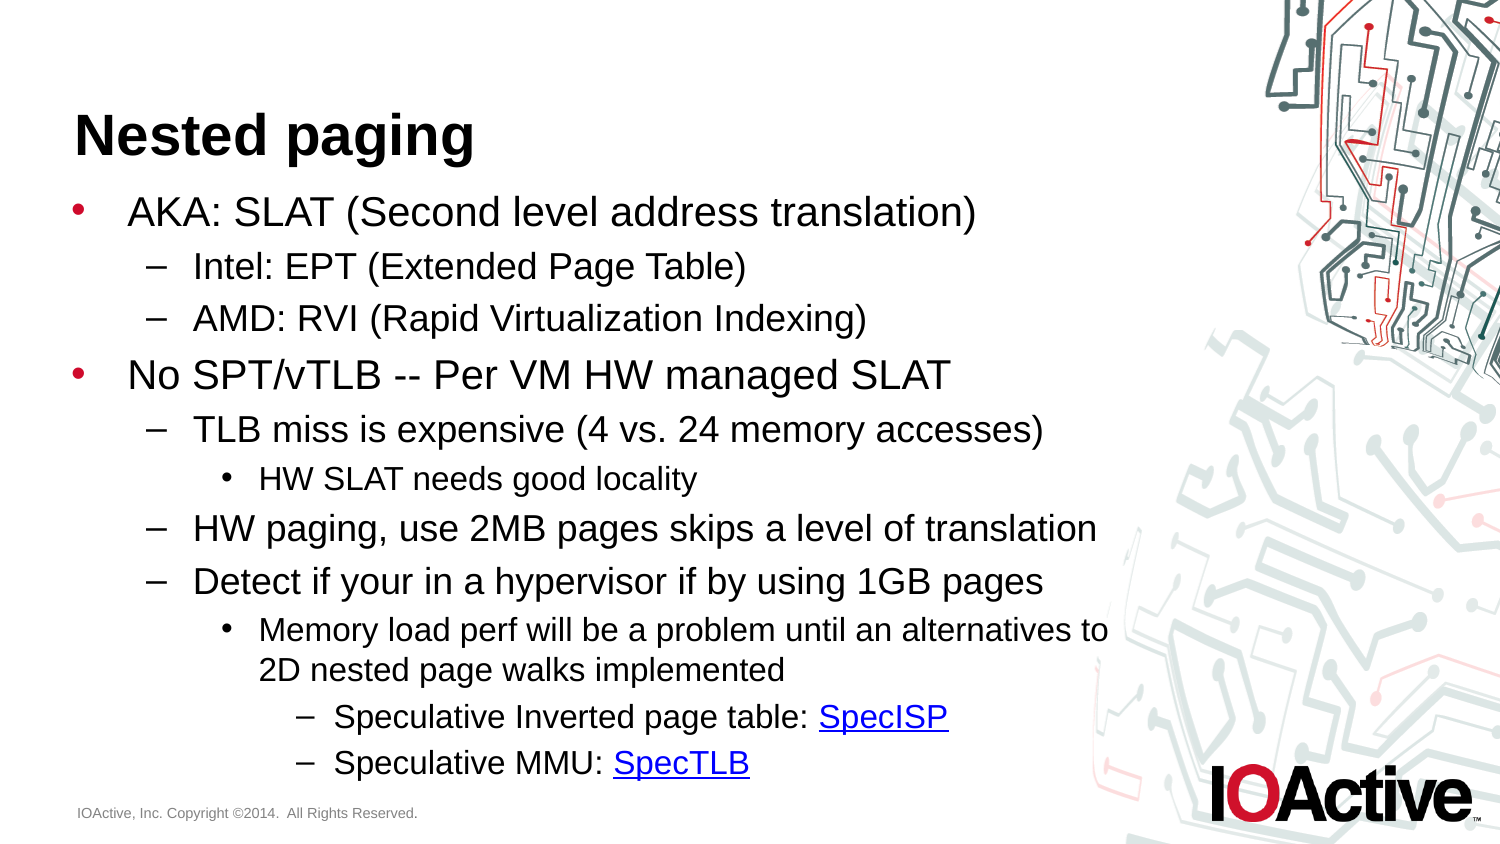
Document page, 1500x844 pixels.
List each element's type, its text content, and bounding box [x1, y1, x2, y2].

list AKA: SLAT (Second level address translation) Intel: EPT (Extended Page Table) AMD: RVI (Rapid Virtualization Indexing) No SPT/vTLB -- Per VM HW managed SLAT TLB miss is expensive (4 vs. 24 memory accesses) HW SLAT needs good locality HW paging, use 2MB pages skips a level of translation Detect if your in a hypervisor if by using 1GB pages Memory load perf will be a problem until an alternatives to 2D nested page walks implemented Speculative Inverted page table: SpecISP Speculative MMU: SpecTLB [71, 184, 1151, 822]
title Nested paging [74, 96, 1213, 238]
picture [0, 0, 1500, 844]
